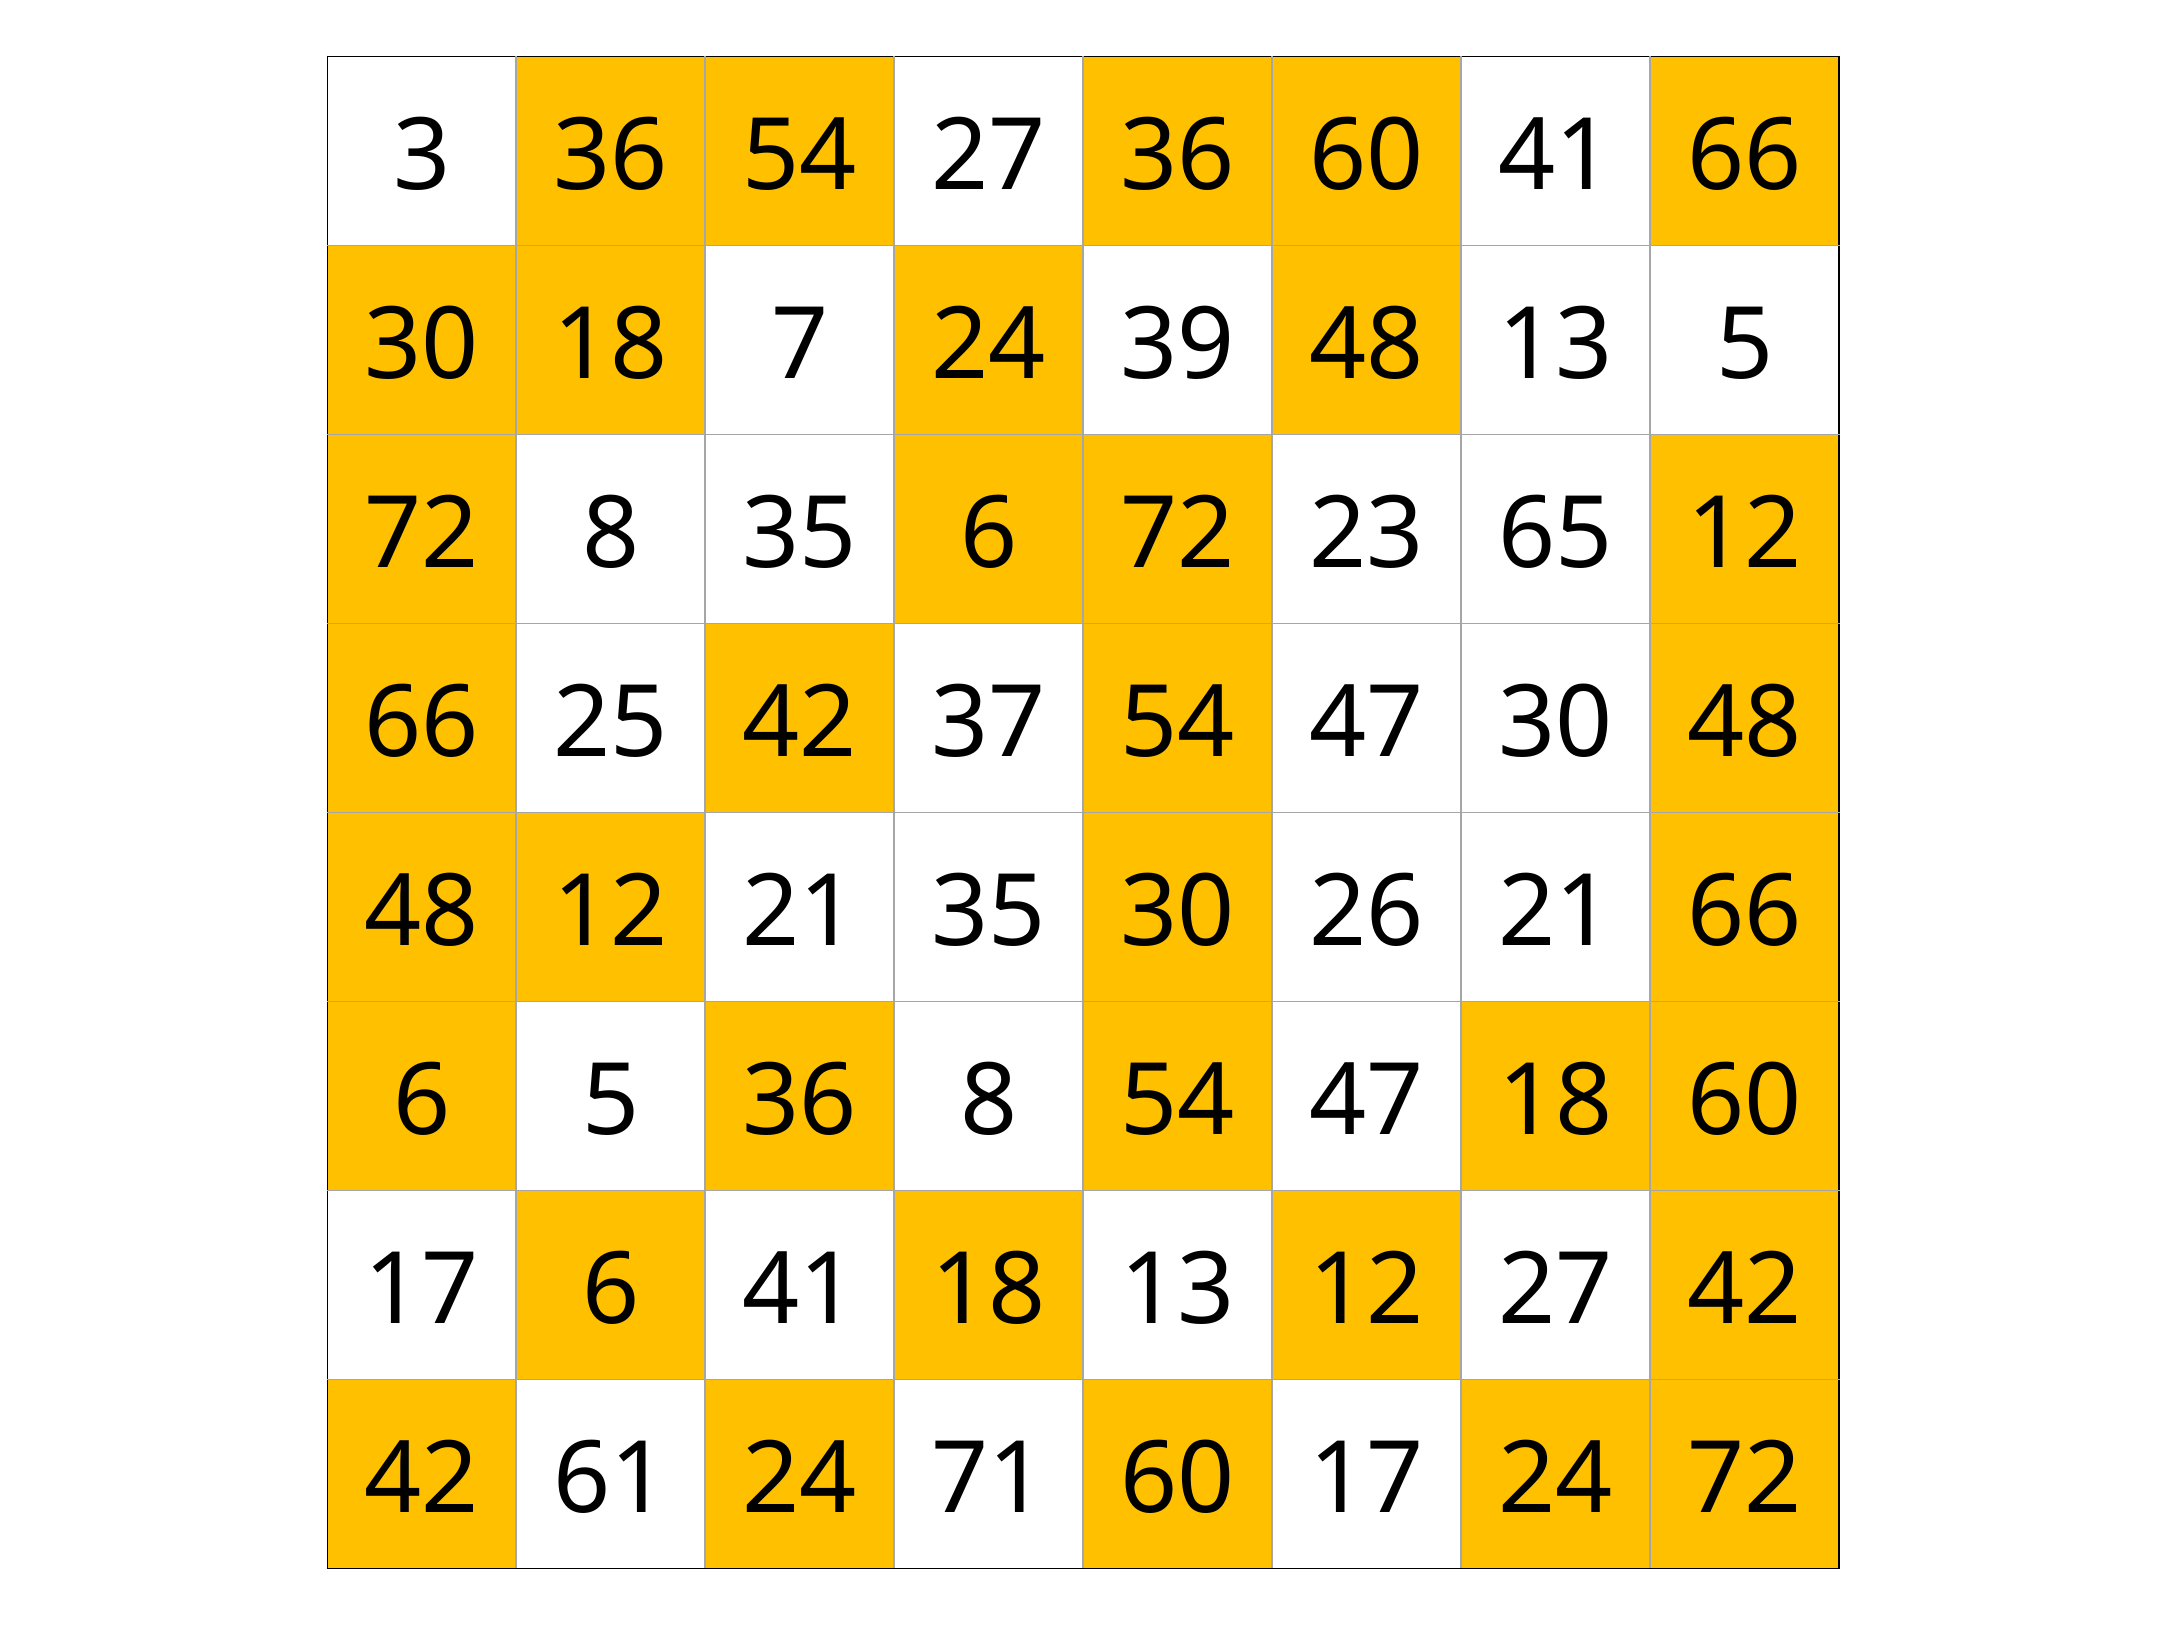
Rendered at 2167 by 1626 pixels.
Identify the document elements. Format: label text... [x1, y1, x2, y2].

table_cell 35 [706, 435, 893, 623]
table_header 41 [1462, 57, 1649, 245]
table_cell 72 [328, 435, 515, 623]
table_cell 13 [1462, 246, 1649, 434]
table_cell 13 [1084, 1191, 1271, 1379]
table_cell 47 [1273, 624, 1460, 812]
table_header 36 [517, 57, 704, 245]
table_cell 24 [895, 246, 1082, 434]
table_cell 36 [706, 1002, 893, 1190]
table_cell 72 [1651, 1380, 1838, 1568]
table_cell 12 [1651, 435, 1838, 623]
table_cell 18 [1462, 1002, 1649, 1190]
table_cell 61 [517, 1380, 704, 1568]
table_cell 48 [328, 813, 515, 1001]
table_cell 26 [1273, 813, 1460, 1001]
table_cell 30 [1084, 813, 1271, 1001]
table_cell 66 [1651, 813, 1838, 1001]
table_cell 25 [517, 624, 704, 812]
table_cell 5 [517, 1002, 704, 1190]
table_cell 24 [1462, 1380, 1649, 1568]
table_cell 35 [895, 813, 1082, 1001]
table_cell 8 [517, 435, 704, 623]
table_cell 60 [1084, 1380, 1271, 1568]
table_cell 66 [328, 624, 515, 812]
table_cell 6 [895, 435, 1082, 623]
table_cell 8 [895, 1002, 1082, 1190]
table_cell 71 [895, 1380, 1082, 1568]
table_header 66 [1651, 57, 1838, 245]
table_cell 12 [517, 813, 704, 1001]
table_cell 39 [1084, 246, 1271, 434]
table_header 36 [1084, 57, 1271, 245]
table_cell 65 [1462, 435, 1649, 623]
table_cell 12 [1273, 1191, 1460, 1379]
table_cell 41 [706, 1191, 893, 1379]
table_cell 6 [328, 1002, 515, 1190]
table_cell 37 [895, 624, 1082, 812]
table_cell 42 [1651, 1191, 1838, 1379]
table_cell 24 [706, 1380, 893, 1568]
table_cell 17 [328, 1191, 515, 1379]
table_cell 17 [1273, 1380, 1460, 1568]
table_cell 42 [328, 1380, 515, 1568]
table_header 27 [895, 57, 1082, 245]
table_cell 30 [1462, 624, 1649, 812]
table_cell 21 [706, 813, 893, 1001]
table_header 54 [706, 57, 893, 245]
table_cell 27 [1462, 1191, 1649, 1379]
table_cell 72 [1084, 435, 1271, 623]
table_cell 5 [1651, 246, 1838, 434]
table_cell 18 [895, 1191, 1082, 1379]
table_cell 23 [1273, 435, 1460, 623]
table_cell 47 [1273, 1002, 1460, 1190]
table_cell 18 [517, 246, 704, 434]
table_cell 48 [1651, 624, 1838, 812]
table_cell 30 [328, 246, 515, 434]
table_cell 54 [1084, 624, 1271, 812]
table_header 3 [328, 57, 515, 245]
table_cell 60 [1651, 1002, 1838, 1190]
table_cell 7 [706, 246, 893, 434]
table_cell 48 [1273, 246, 1460, 434]
table_cell 6 [517, 1191, 704, 1379]
table_header 60 [1273, 57, 1460, 245]
table_cell 42 [706, 624, 893, 812]
table_cell 54 [1084, 1002, 1271, 1190]
table_cell 21 [1462, 813, 1649, 1001]
